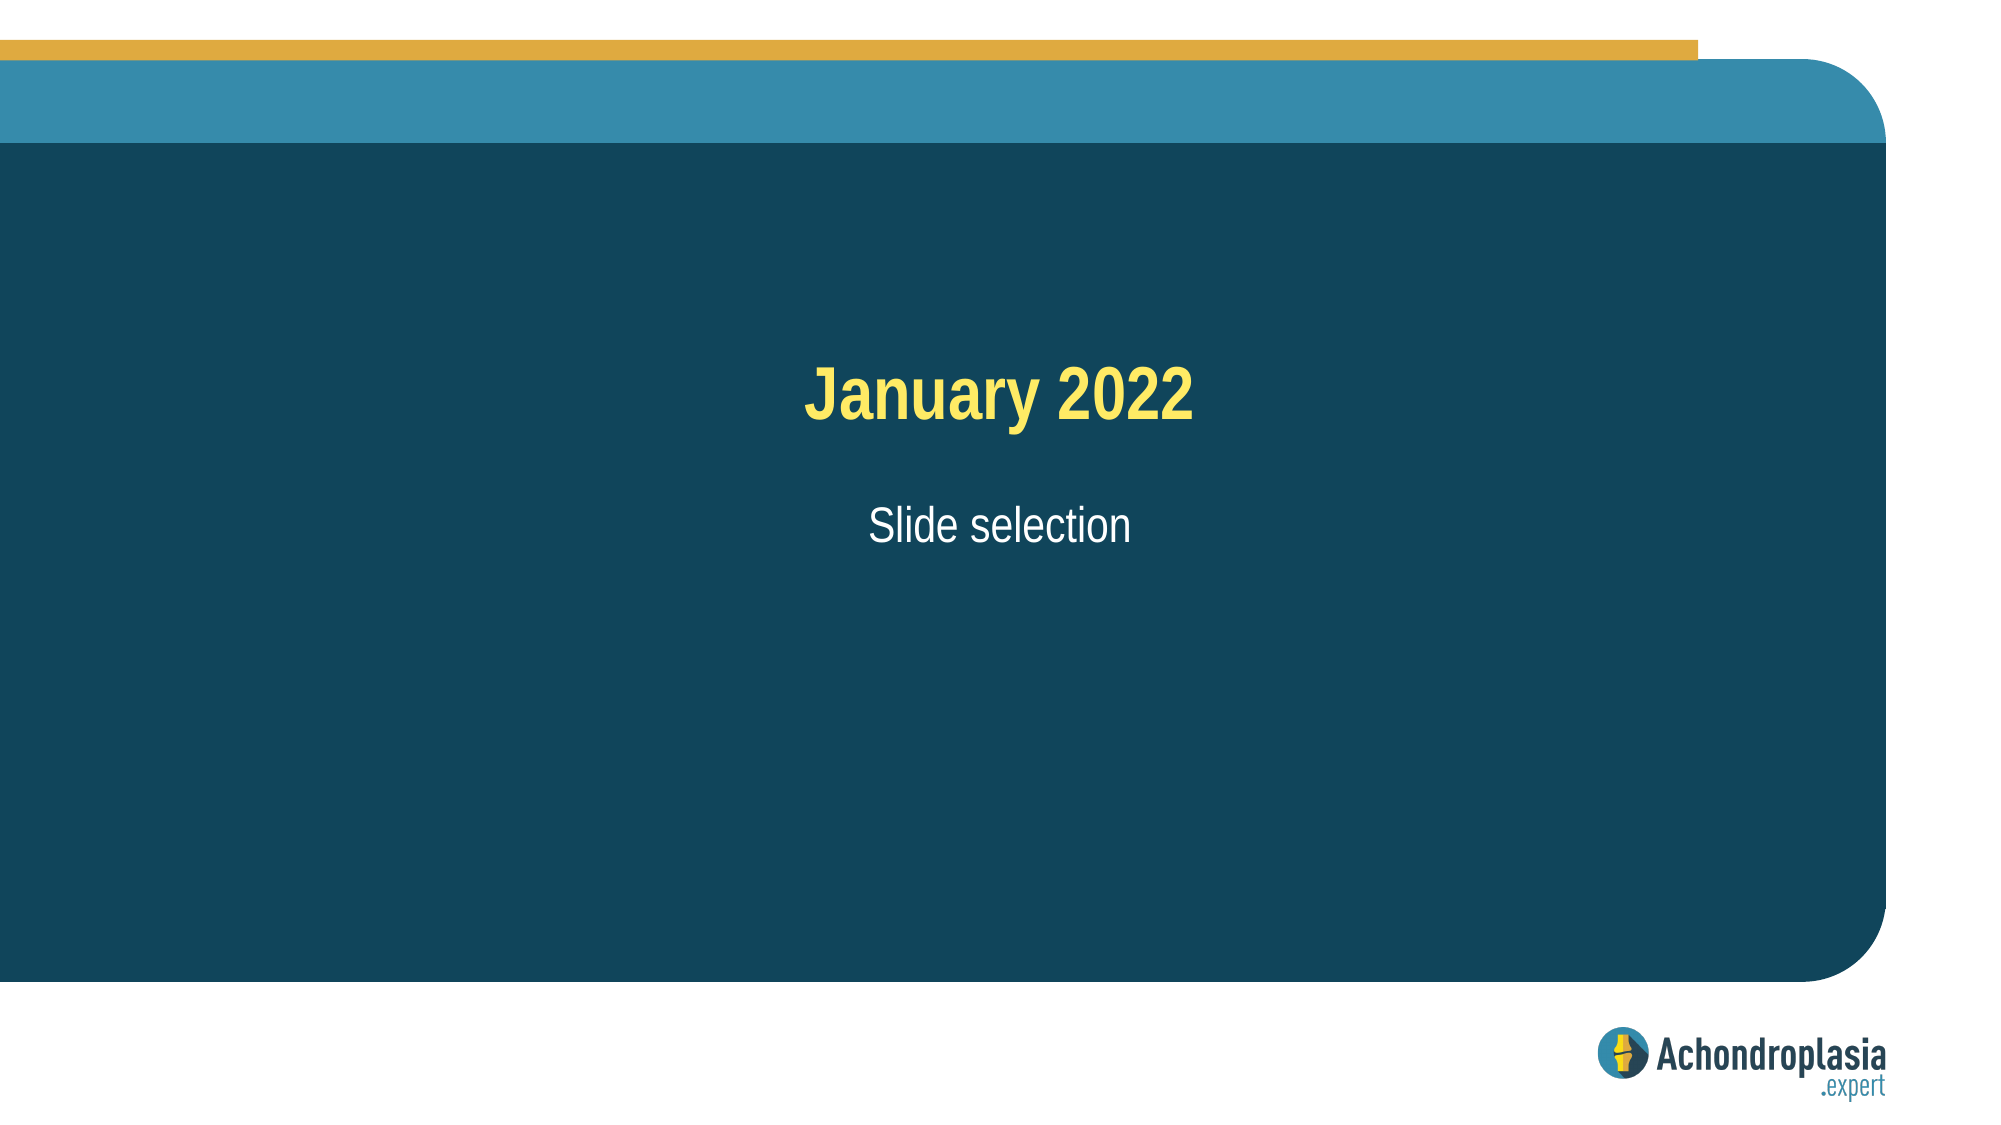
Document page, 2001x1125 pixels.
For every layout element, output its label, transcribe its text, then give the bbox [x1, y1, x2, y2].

title January 2022 [114, 184, 1886, 444]
subtitle Slide selection [114, 484, 1886, 863]
picture [1597, 1027, 1886, 1102]
